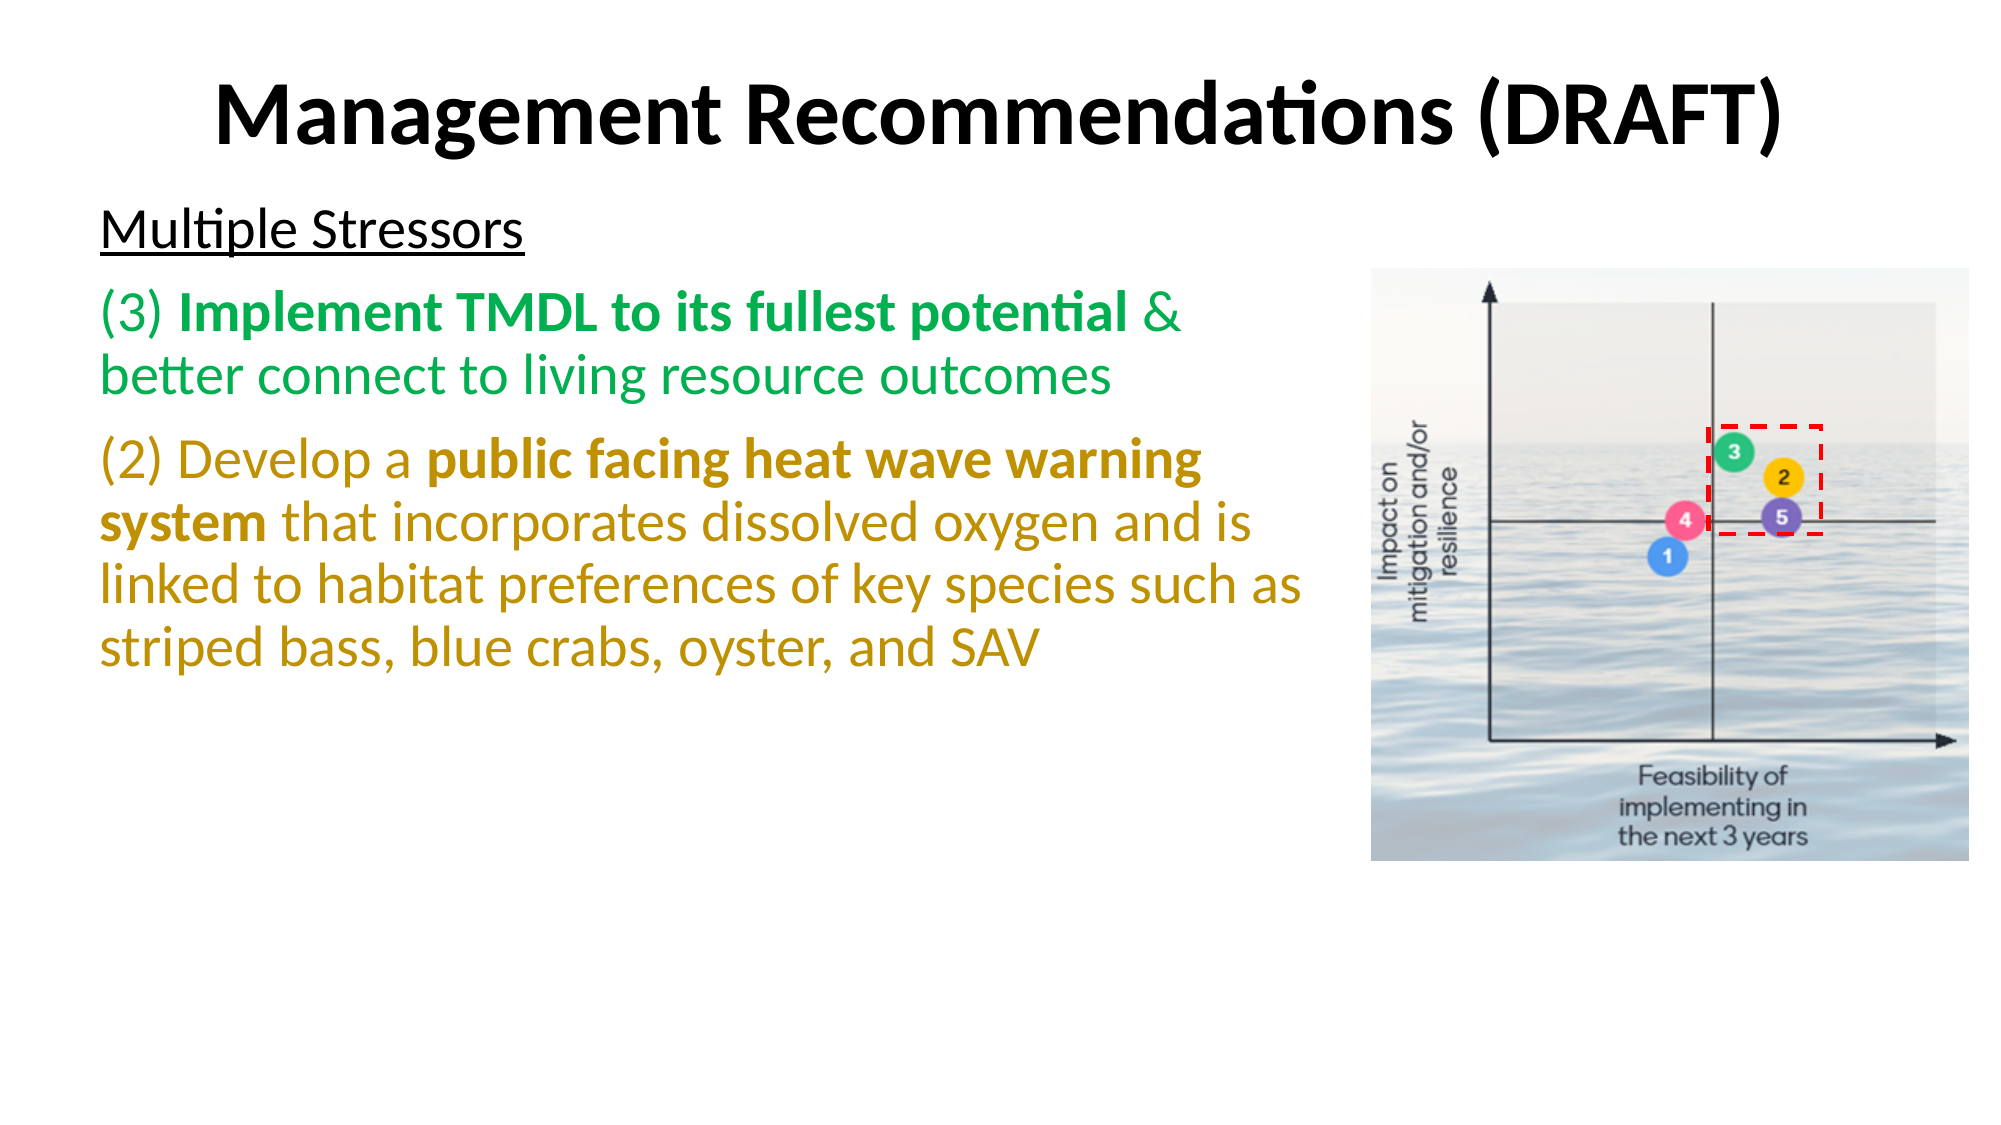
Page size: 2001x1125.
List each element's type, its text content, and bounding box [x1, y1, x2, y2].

picture [1371, 268, 1969, 861]
title Management Recommendations (DRAFT) [84, 40, 1916, 191]
text_box Multiple Stressors (3) Implement TMDL to its fullest potential & better connect to living resource outcomes (2) Develop a public facing heat wave warning system that incorporates dissolved oxygen and is linked to habitat preferences of key species such as striped bass, blue crabs, oyster, and SAV [84, 190, 1346, 1084]
